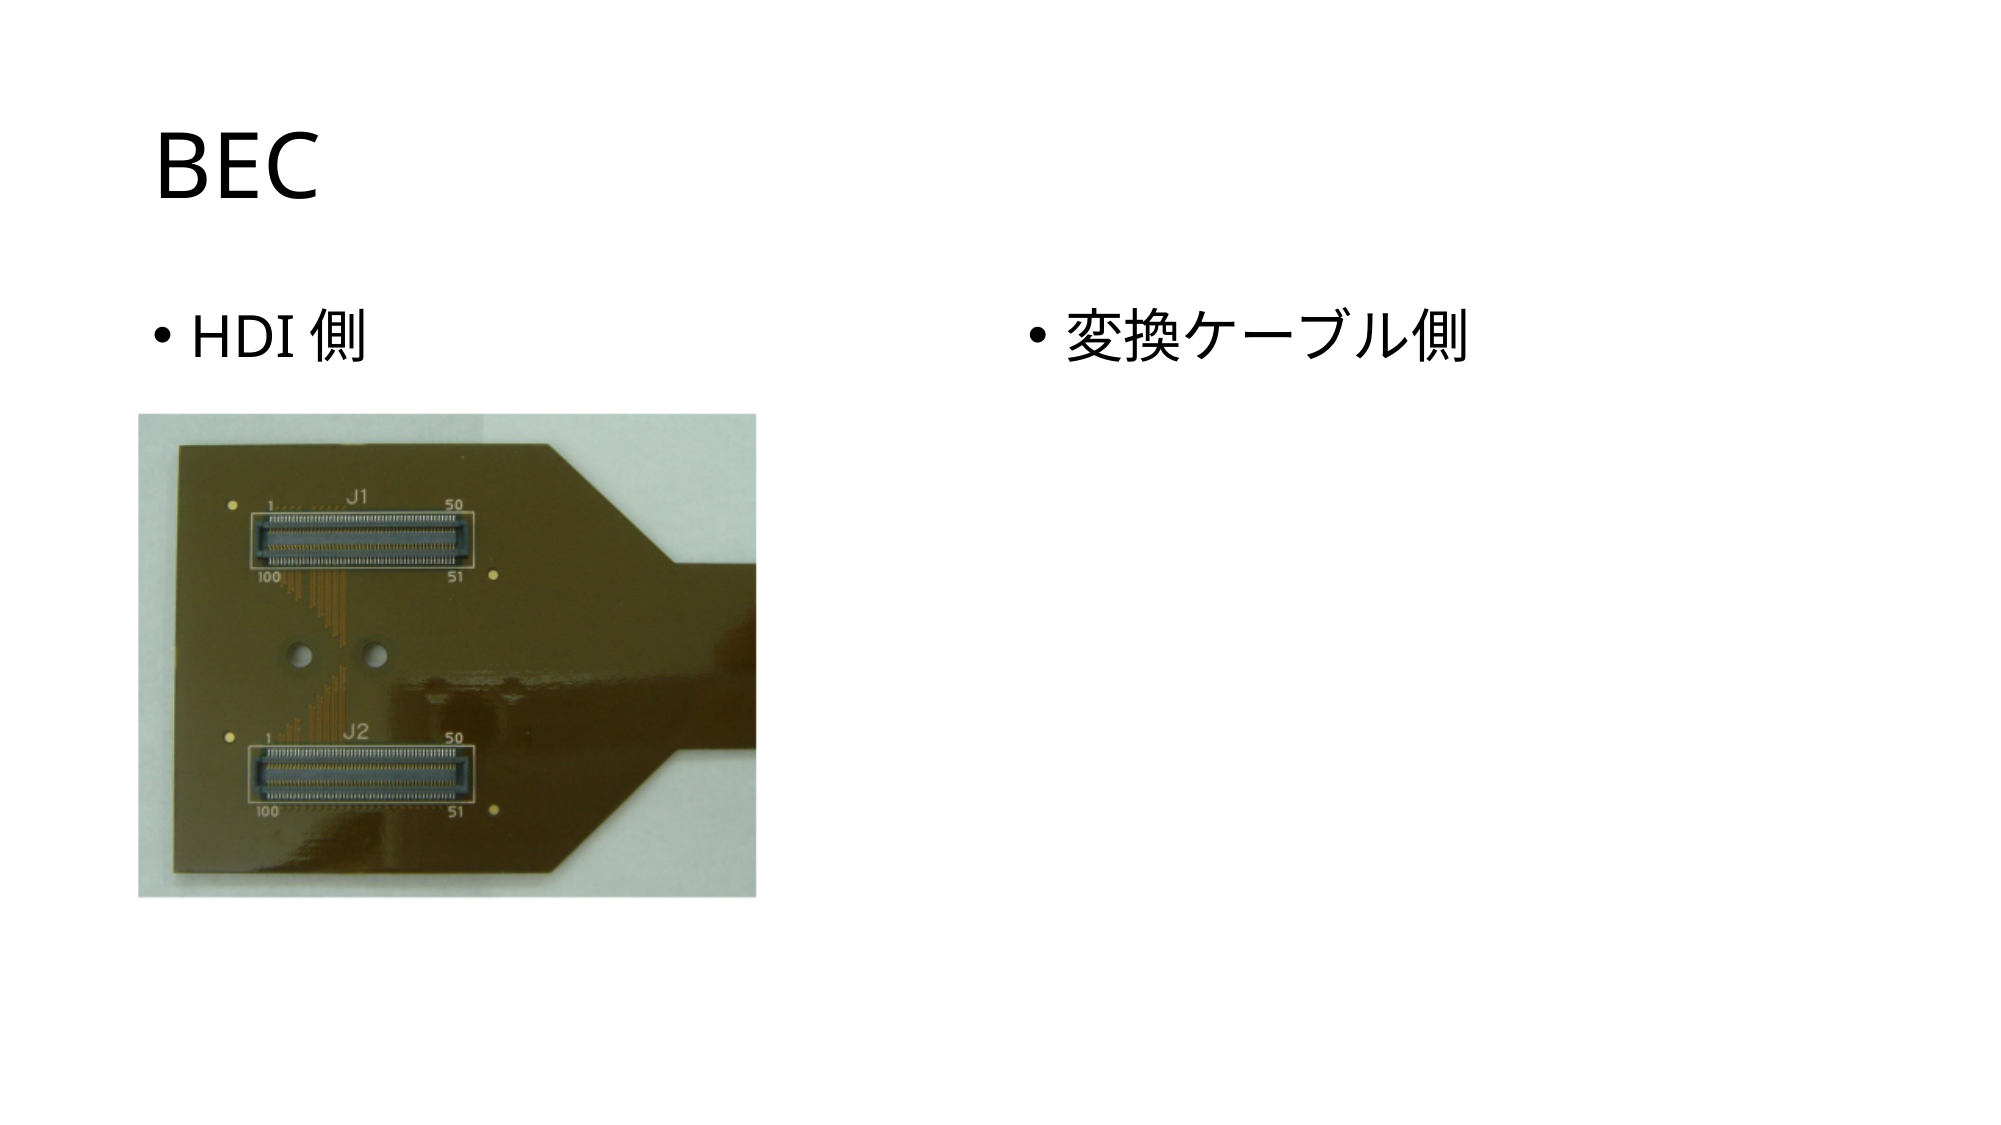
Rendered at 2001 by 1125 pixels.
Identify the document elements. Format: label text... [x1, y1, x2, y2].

title BEC [137, 59, 1863, 278]
picture [137, 410, 758, 902]
list HDI側 [137, 299, 988, 1014]
list 変換ケーブル側 [1012, 299, 1863, 1014]
